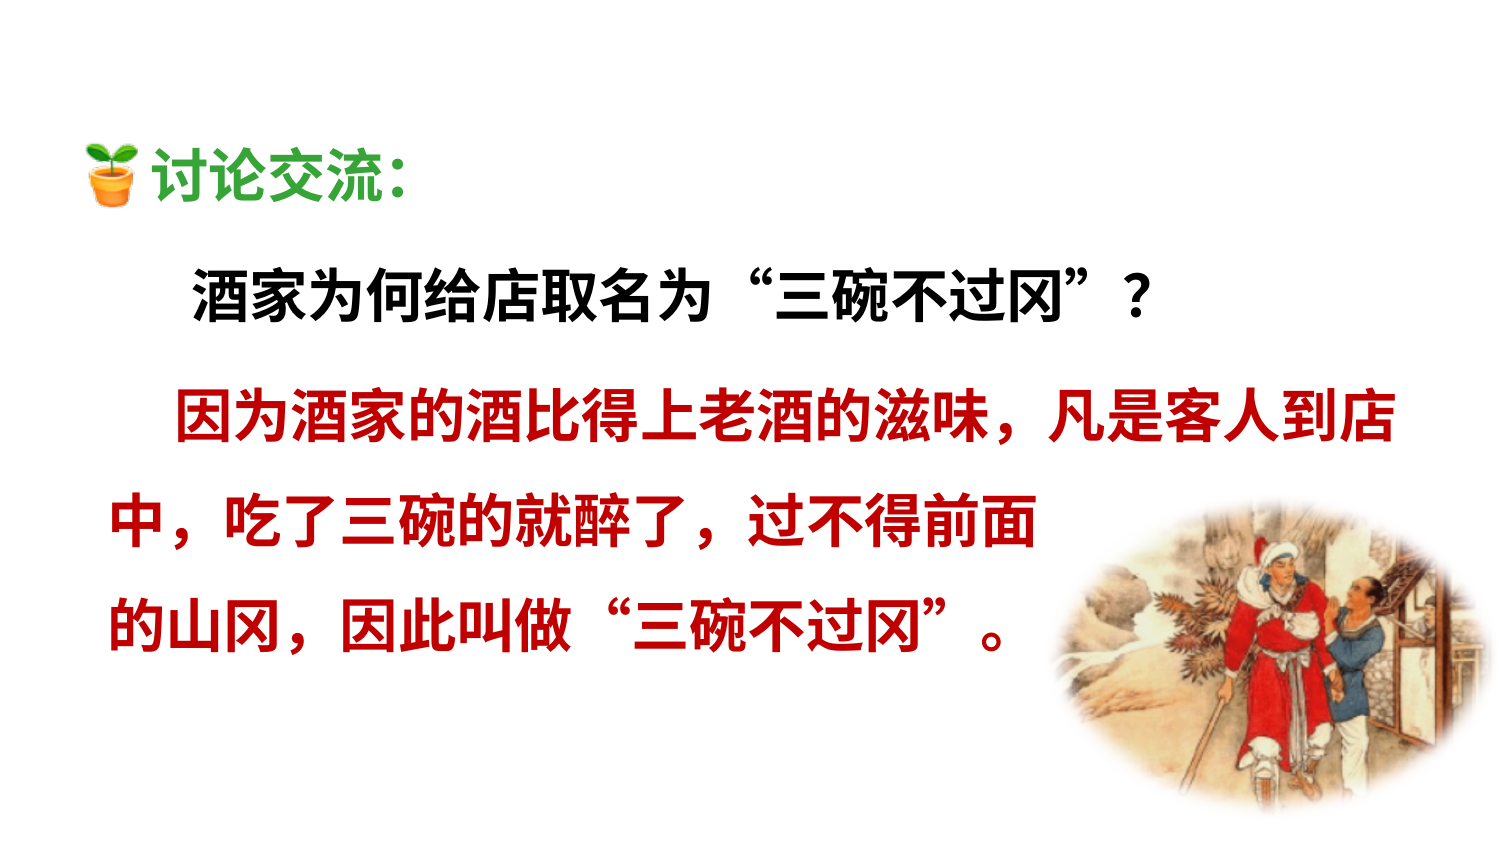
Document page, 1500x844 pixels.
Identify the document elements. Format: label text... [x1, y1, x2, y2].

picture [1043, 492, 1500, 821]
picture [80, 138, 144, 212]
text_box 因为酒家的酒比得上老酒的滋味，凡是客人到店中，吃了三碗的就醉了，过不得前面 的山冈，因此叫做“三碗不过冈”。 [92, 336, 1416, 667]
text_box 酒家为何给店取名为“三碗不过冈”？ [122, 216, 1356, 336]
text_box 讨论交流： [135, 131, 457, 216]
